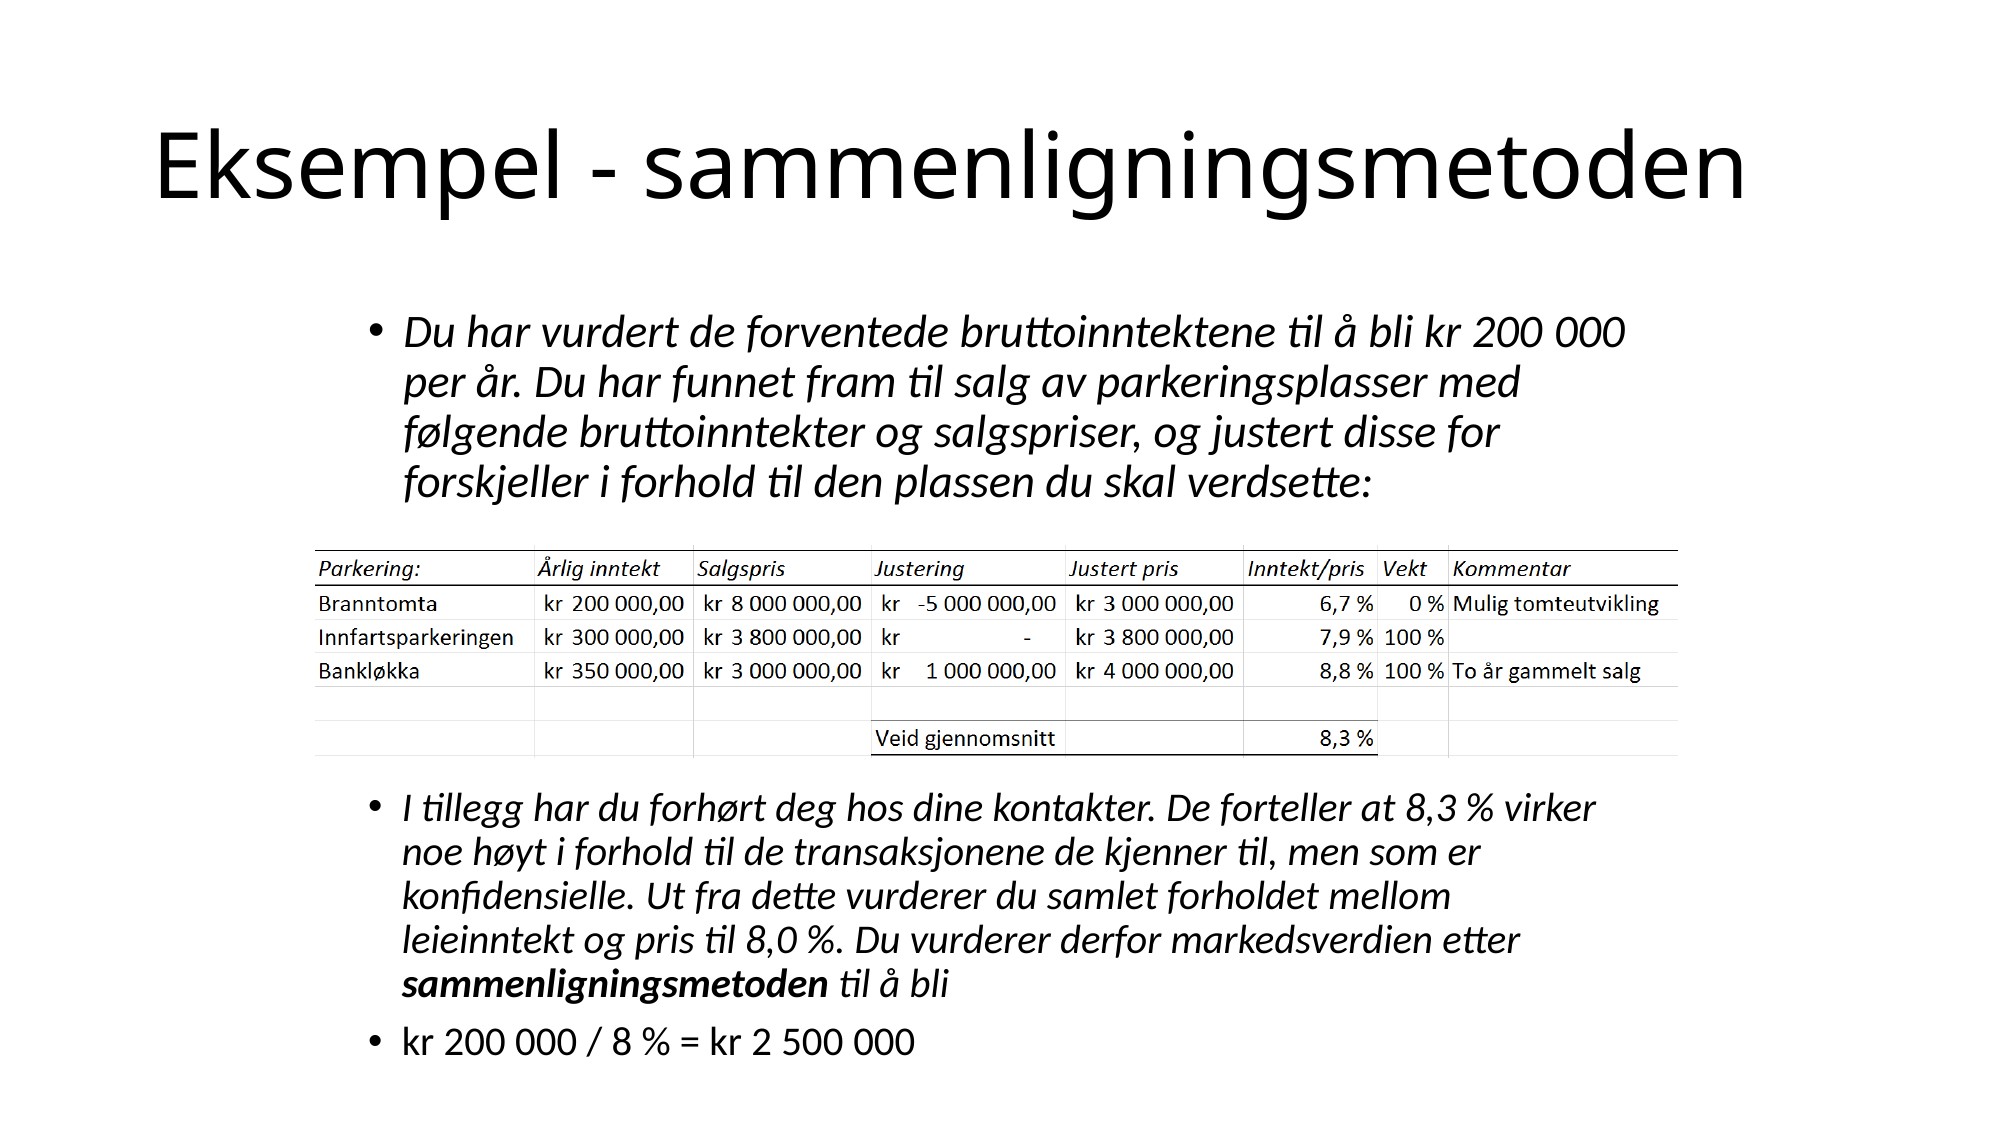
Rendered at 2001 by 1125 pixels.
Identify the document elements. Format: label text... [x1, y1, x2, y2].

list Du har vurdert de forventede bruttoinntektene til å bli kr 200 000 per år. Du har funnet fram til salg av parkeringsplasser med følgende bruttoinntekter og salgspriser, og justert disse for forskjeller i forhold til den plassen du skal verdsette: [353, 299, 1647, 545]
text_box I tillegg har du forhørt deg hos dine kontakter. De forteller at 8,3 % virker noe høyt i forhold til de transaksjonene de kjenner til, men som er konfidensielle. Ut fra dette vurderer du samlet forholdet mellom leieinntekt og pris til 8,0 %. Du vurderer derfor markedsverdien etter sammenligningsmetoden til å bli kr 200 000 / 8 % = kr 2 500 000 [353, 778, 1647, 1076]
title Eksempel - sammenligningsmetoden [137, 59, 1863, 278]
picture [315, 545, 1678, 758]
